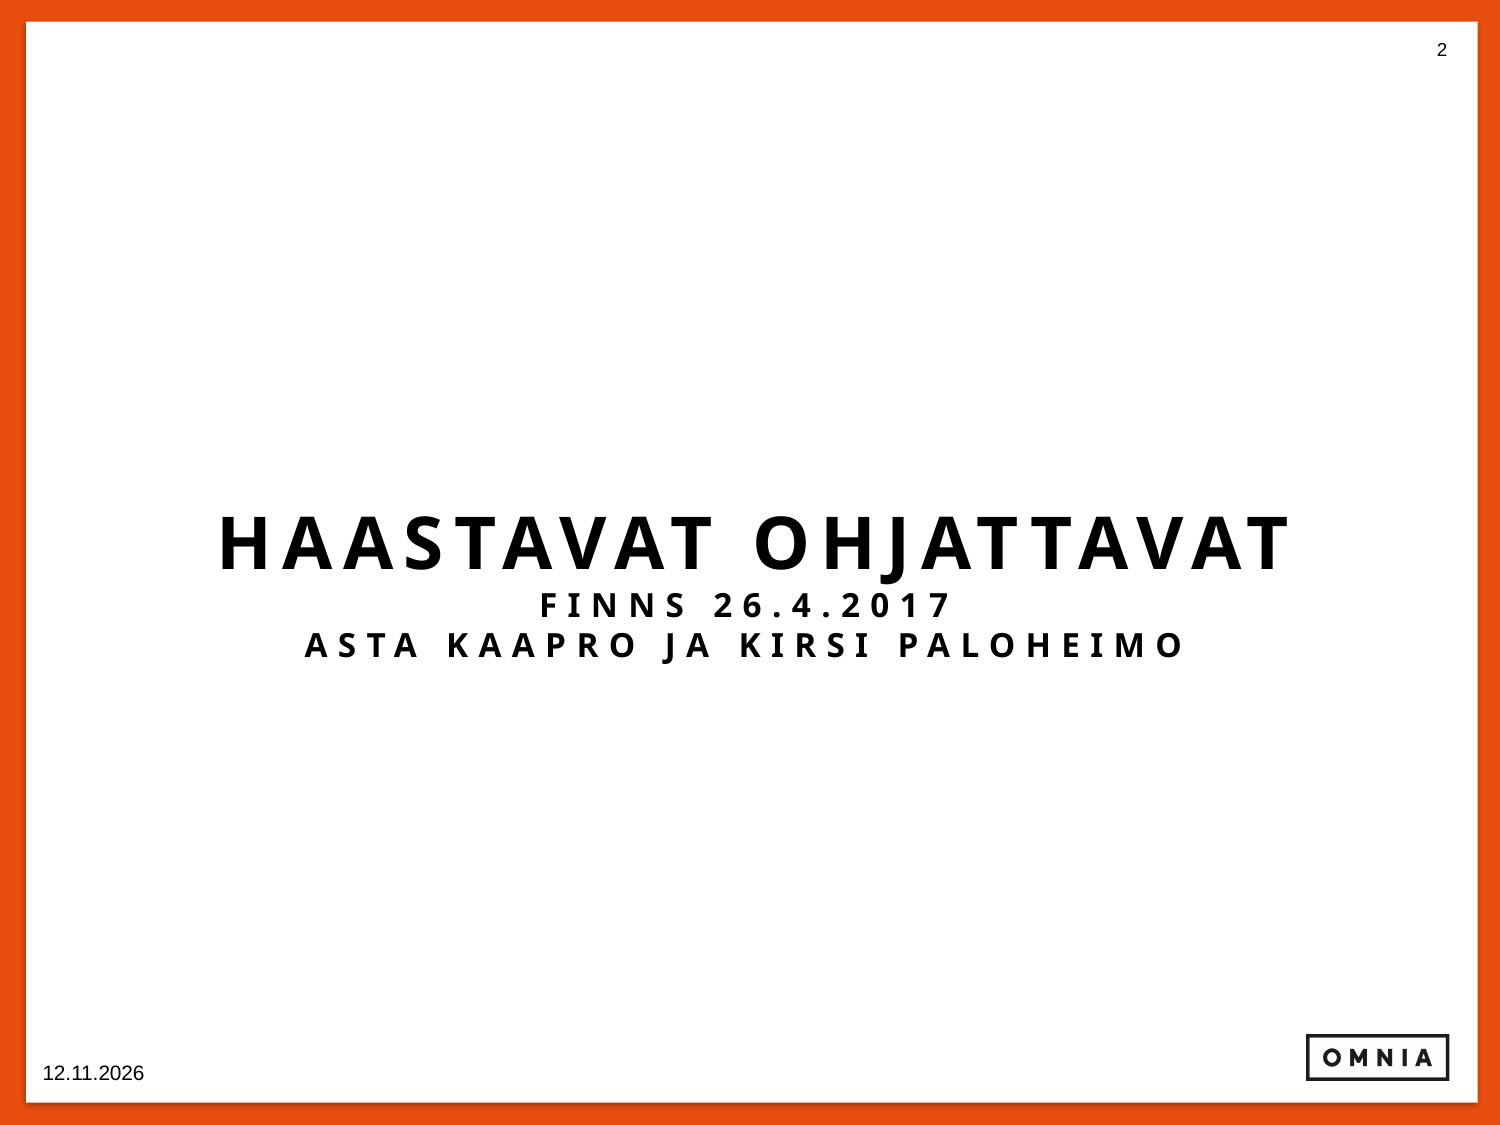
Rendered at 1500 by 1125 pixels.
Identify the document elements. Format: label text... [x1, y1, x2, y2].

title Haastavat ohjattavat finns 26.4.2017 Asta Kaapro ja Kirsi Paloheimo [90, 438, 1428, 763]
picture [1306, 1034, 1450, 1081]
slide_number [27, 1052, 265, 1102]
